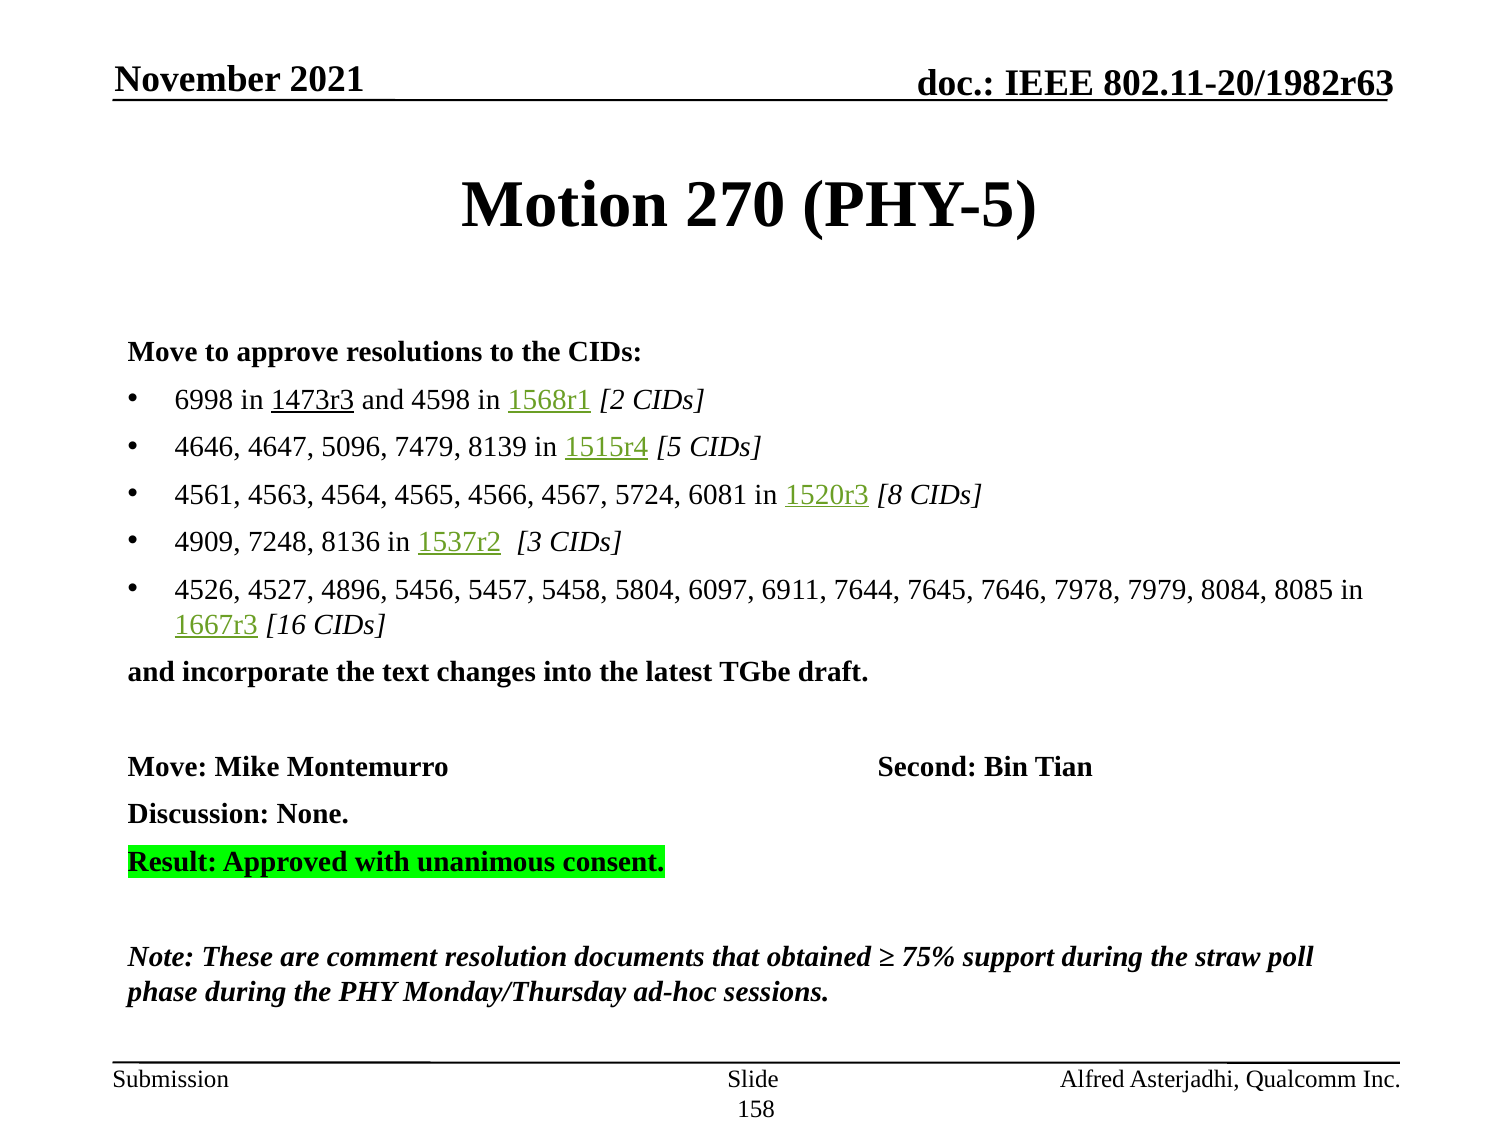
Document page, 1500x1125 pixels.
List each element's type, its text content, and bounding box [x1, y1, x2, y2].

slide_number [114, 54, 423, 100]
footer Alfred Asterjadhi, Qualcomm Inc. [878, 1061, 1402, 1093]
slide_number Slide 158 [712, 1061, 800, 1123]
list Move to approve resolutions to the CIDs: 6998 in 1473r3 and 4598 in 1568r1 [2 CIDs] 4646, 4647, 5096, 7479, 8139 in 1515r4 [5 CIDs] 4561, 4563, 4564, 4565, 4566, 4567, 5724, 6081 in 1520r3 [8 CIDs] 4909, 7248, 8136 in 1537r2 [3 CIDs] 4526, 4527, 4896, 5456, 5457, 5458, 5804, 6097, 6911, 7644, 7645, 7646, 7978, 7979, 8084, 8085 in 1667r3 [16 CIDs] and incorporate the text changes into the latest TGbe draft. Move: Mike Montemurro Second: Bin Tian Discussion: None. Result: Approved with unanimous consent. Note: These are comment resolution documents that obtained ≥ 75% support during the straw poll phase during the PHY Monday/Thursday ad-hoc sessions. [112, 324, 1388, 1063]
title Motion 270 (PHY-5) [112, 112, 1388, 288]
